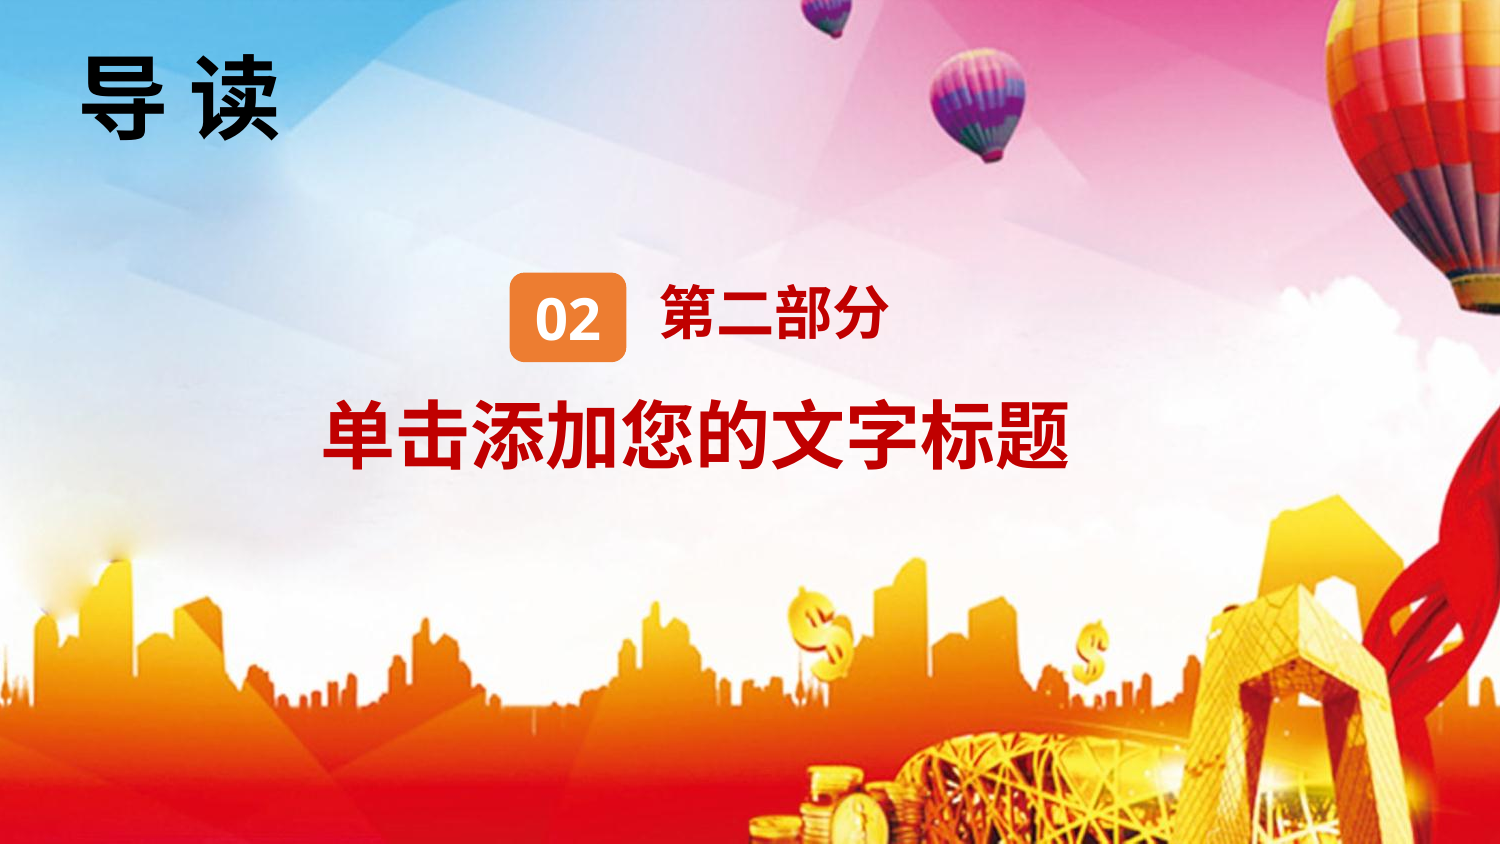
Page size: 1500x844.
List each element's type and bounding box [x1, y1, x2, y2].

picture [0, 0, 1500, 844]
text_box [509, 268, 908, 363]
